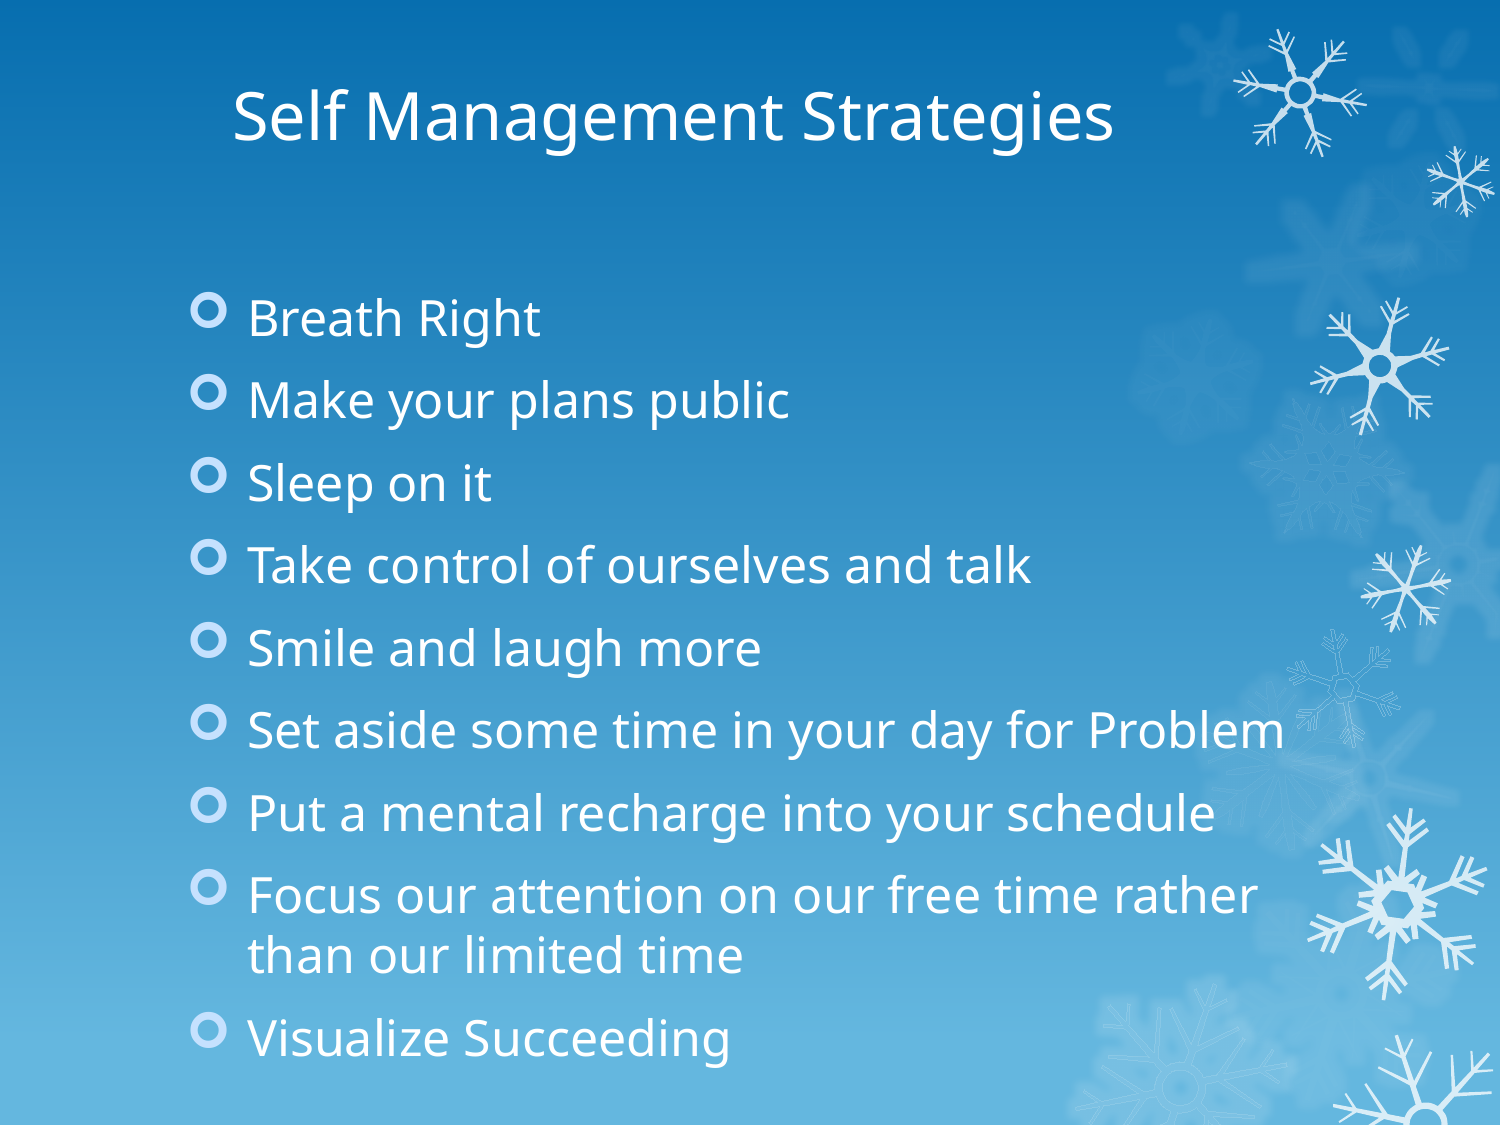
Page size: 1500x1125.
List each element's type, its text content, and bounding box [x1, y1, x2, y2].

list Breath Right Make your plans public Sleep on it Take control of ourselves and talk Smile and laugh more Set aside some time in your day for Problem Put a mental recharge into your schedule Focus our attention on our free time rather than our limited time Visualize Succeeding [171, 196, 1340, 1089]
title Self Management Strategies [165, 19, 1335, 209]
